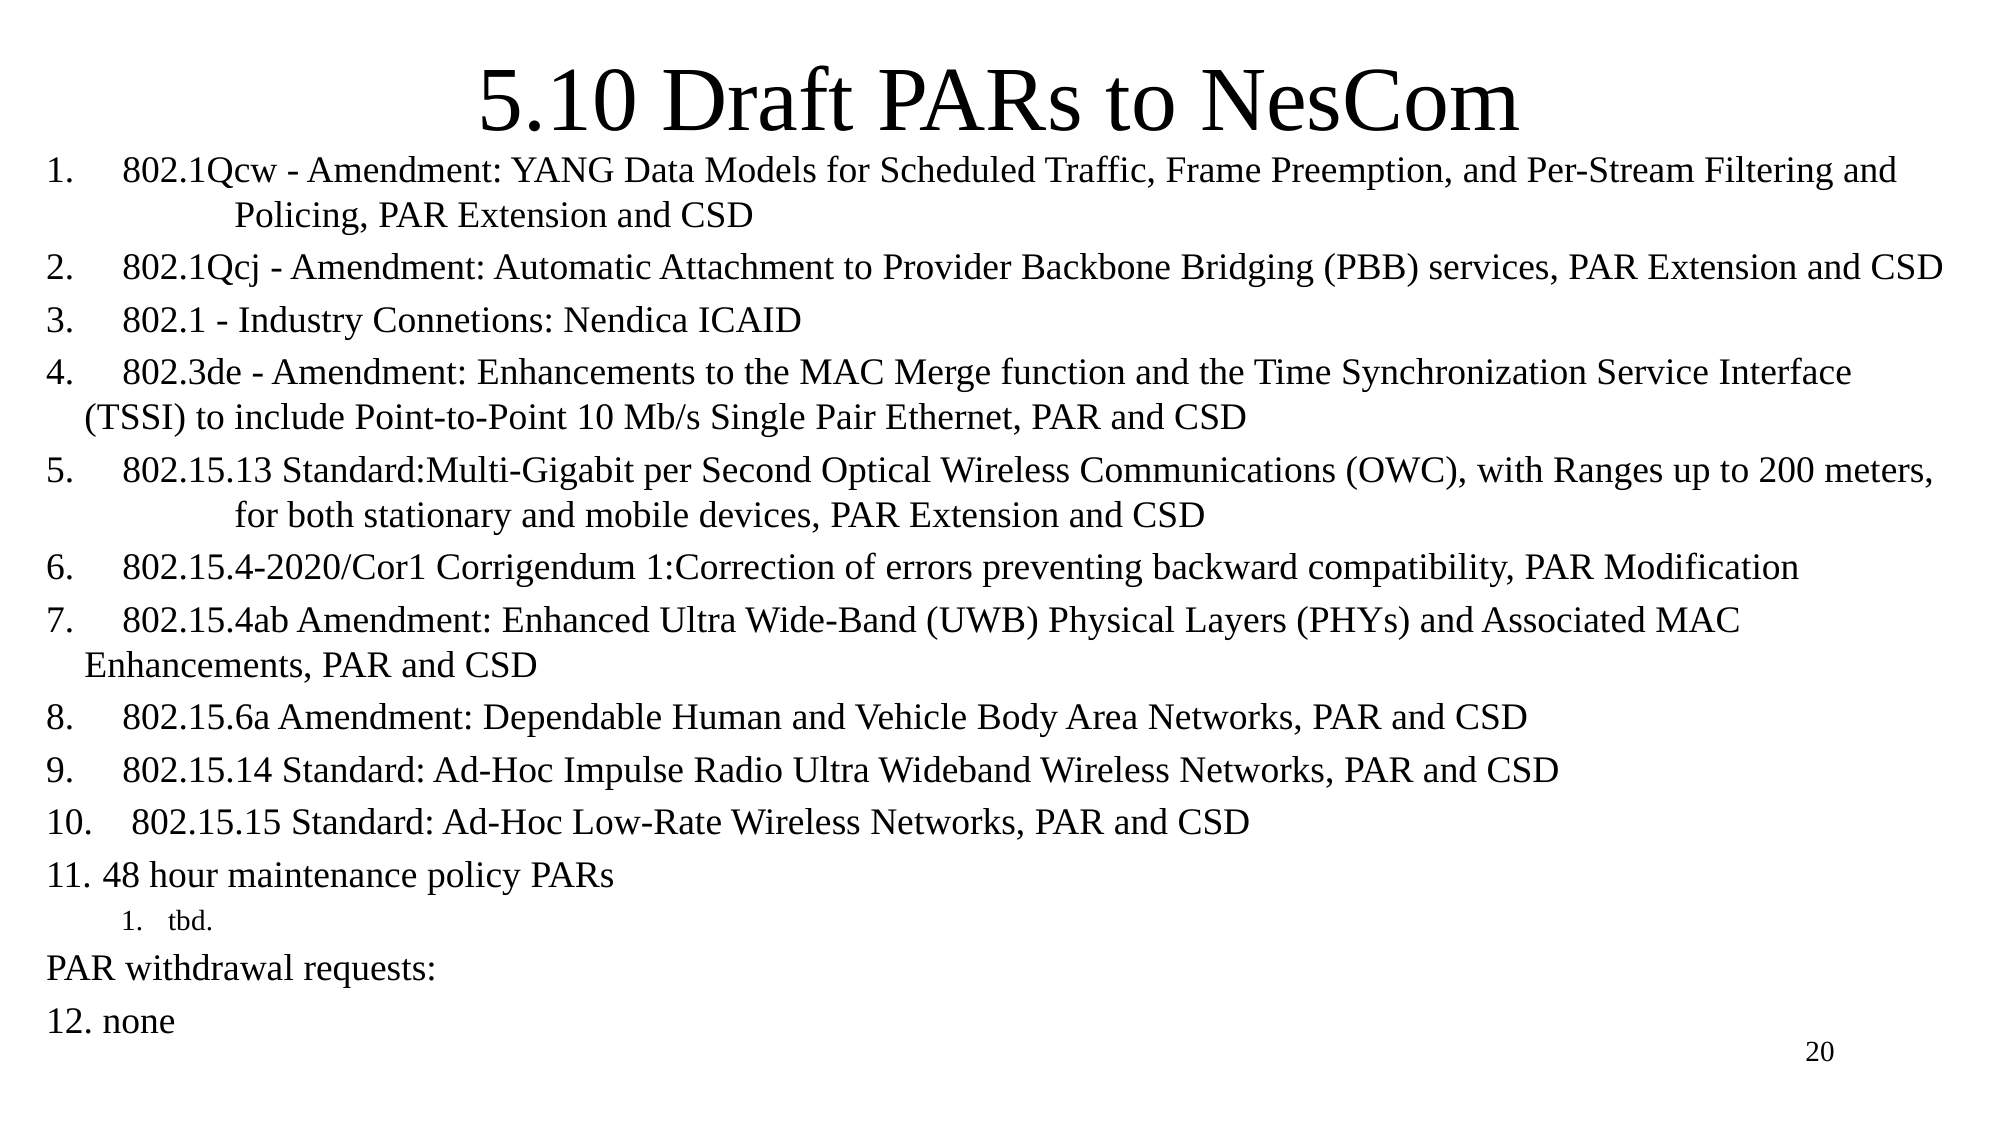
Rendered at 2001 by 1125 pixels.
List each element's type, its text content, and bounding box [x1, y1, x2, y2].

slide_number 20 [1433, 1024, 1851, 1101]
title 5.10 Draft PARs to NesCom [362, 0, 1638, 137]
list 802.1Qcw - Amendment: YANG Data Models for Scheduled Traffic, Frame Preemption, and Per-Stream Filtering and Policing, PAR Extension and CSD 802.1Qcj - Amendment: Automatic Attachment to Provider Backbone Bridging (PBB) services, PAR Extension and CSD 802.1 - Industry Connetions: Nendica ICAID 802.3de - Amendment: Enhancements to the MAC Merge function and the Time Synchronization Service Interface (TSSI) to include Point-to-Point 10 Mb/s Single Pair Ethernet, PAR and CSD 802.15.13 Standard:Multi-Gigabit per Second Optical Wireless Communications (OWC), with Ranges up to 200 meters, for both stationary and mobile devices, PAR Extension and CSD 802.15.4-2020/Cor1 Corrigendum 1:Correction of errors preventing backward compatibility, PAR Modification 802.15.4ab Amendment: Enhanced Ultra Wide-Band (UWB) Physical Layers (PHYs) and Associated MAC Enhancements, PAR and CSD 802.15.6a Amendment: Dependable Human and Vehicle Body Area Networks, PAR and CSD 802.15.14 Standard: Ad-Hoc Impulse Radio Ultra Wideband Wireless Networks, PAR and CSD 802.15.15 Standard: Ad-Hoc Low-Rate Wireless Networks, PAR and CSD 48 hour maintenance policy PARs tbd. PAR withdrawal requests: none [30, 137, 1969, 813]
